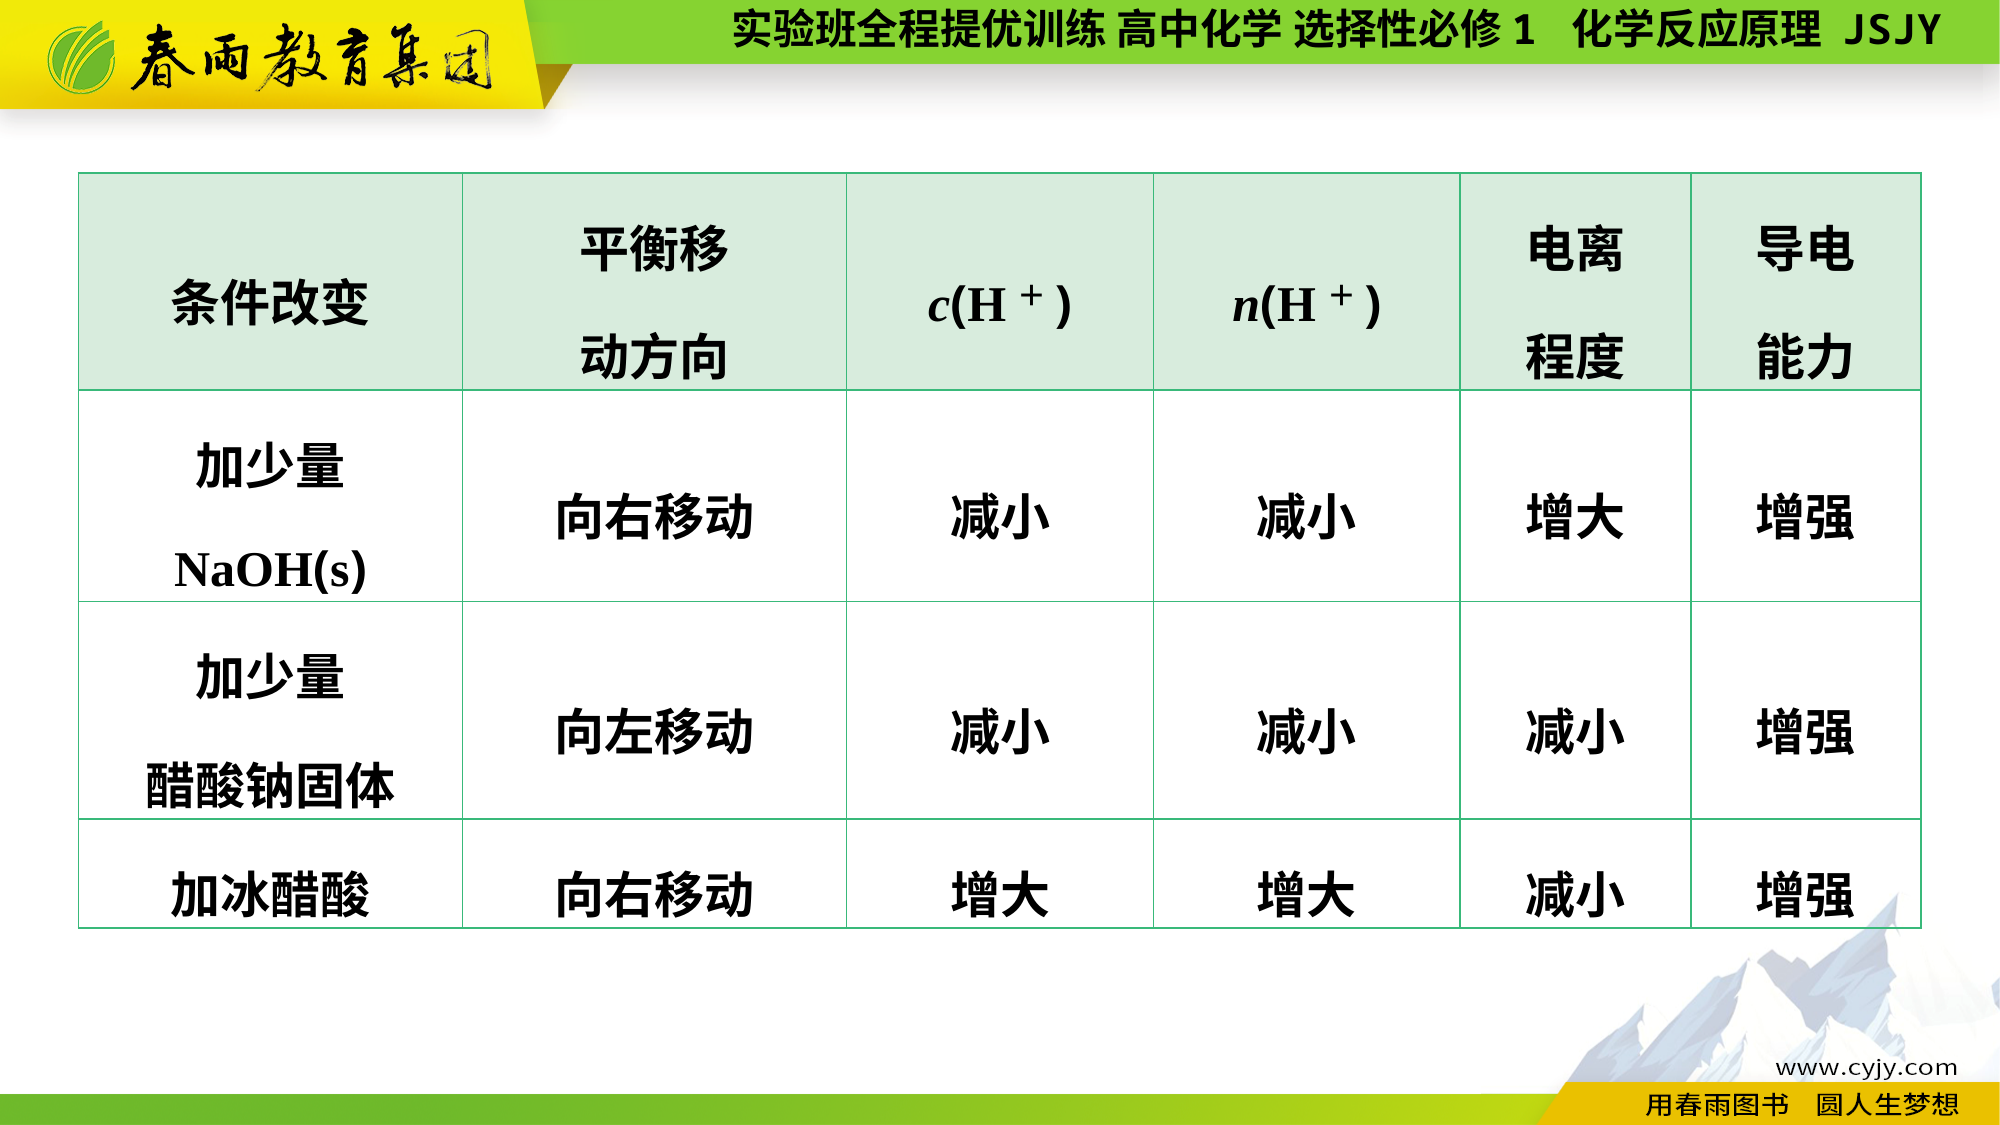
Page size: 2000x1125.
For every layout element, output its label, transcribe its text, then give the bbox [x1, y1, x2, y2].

table_cell 减小 [1461, 602, 1690, 818]
table_cell 减小 [1154, 602, 1459, 818]
table_header 平衡移 动方向 [463, 174, 846, 389]
table_header n(H＋) [1154, 174, 1459, 389]
table_header 条件改变 [79, 174, 462, 389]
table_cell 向右移动 [463, 391, 846, 601]
table_cell 增大 [1461, 391, 1690, 601]
picture [0, 0, 2000, 1125]
table_cell 增大 [1154, 820, 1459, 927]
table_cell 加少量 NaOH(s) [79, 391, 462, 601]
table_cell 增强 [1692, 391, 1920, 601]
table_cell 减小 [847, 391, 1153, 601]
table_header 导电 能力 [1692, 174, 1920, 389]
table_cell 减小 [847, 602, 1153, 818]
table_cell 向左移动 [463, 602, 846, 818]
table_cell 增强 [1692, 602, 1920, 818]
table_cell 加冰醋酸 [79, 820, 462, 927]
table_cell 向右移动 [463, 820, 846, 927]
table_header 电离 程度 [1461, 174, 1690, 389]
table_cell 减小 [1154, 391, 1459, 601]
table_cell 增大 [847, 820, 1153, 927]
table_cell 减小 [1461, 820, 1690, 927]
table_cell 增强 [1692, 820, 1920, 927]
table_header c(H＋) [847, 174, 1153, 389]
table_cell 加少量 醋酸钠固体 [79, 602, 462, 818]
